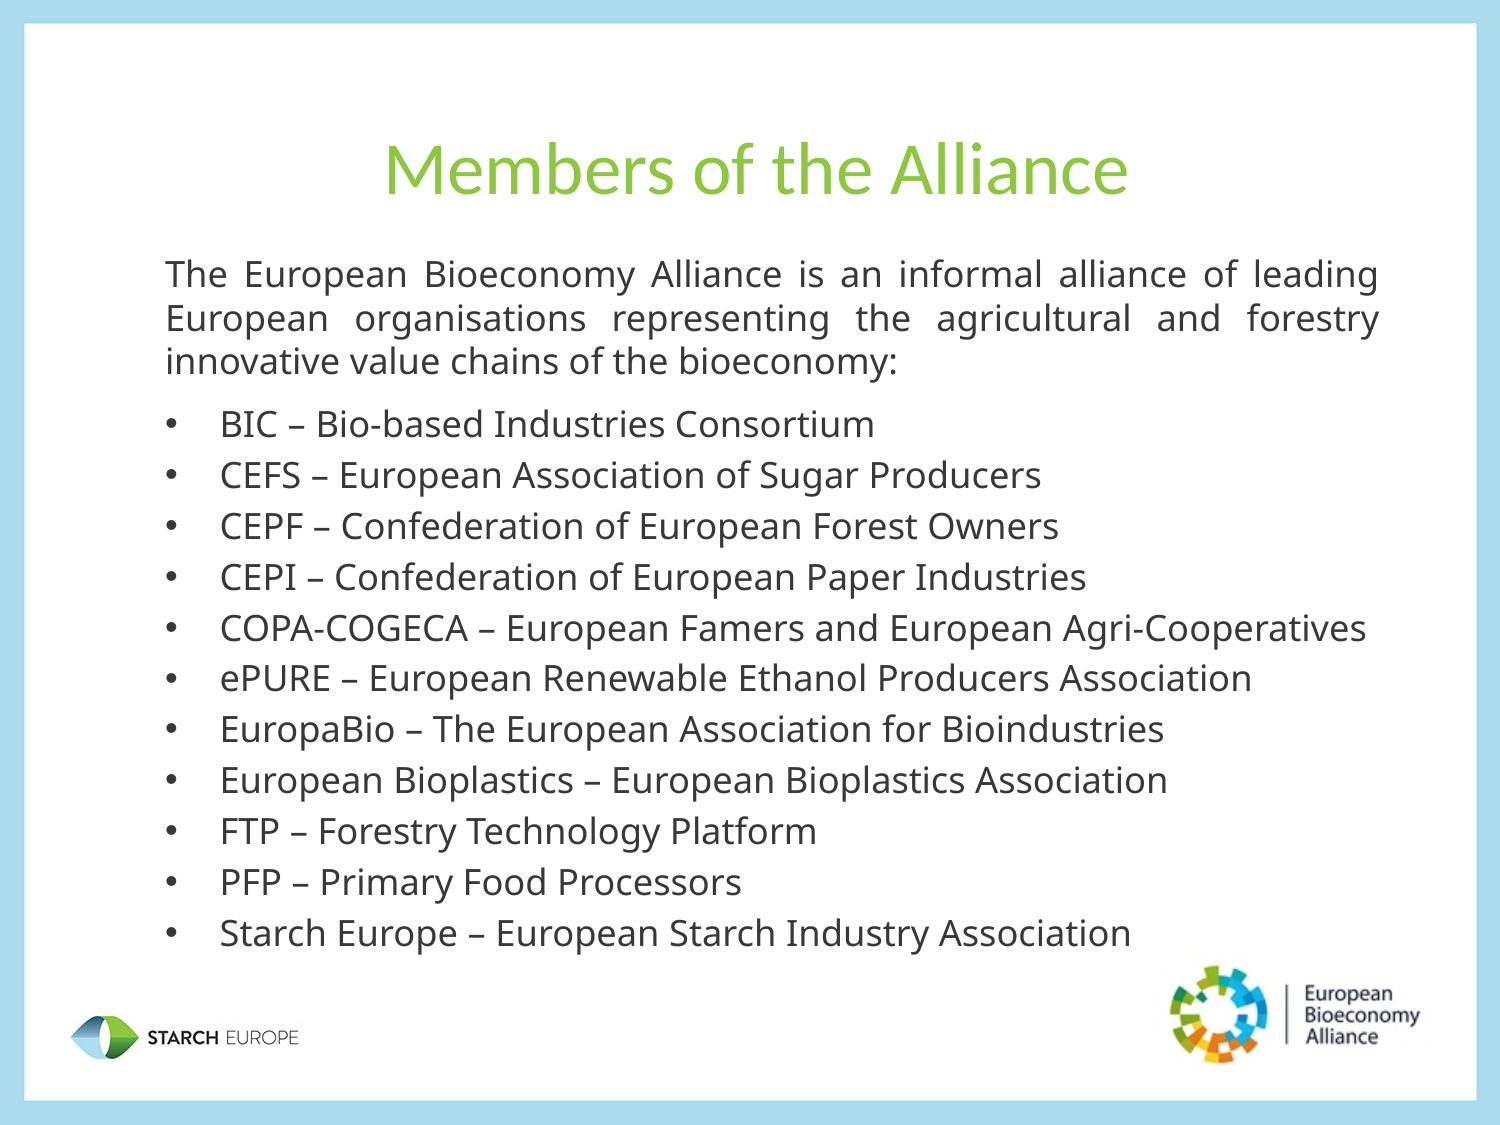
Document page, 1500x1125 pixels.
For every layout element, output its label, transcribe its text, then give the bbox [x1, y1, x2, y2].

title Members of the Alliance [148, 70, 1366, 259]
list The European Bioeconomy Alliance is an informal alliance of leading European organisations representing the agricultural and forestry innovative value chains of the bioeconomy: BIC – Bio-based Industries Consortium CEFS – European Association of Sugar Producers CEPF – Confederation of European Forest Owners CEPI – Confederation of European Paper Industries COPA-COGECA – European Famers and European Agri-Cooperatives ePURE – European Renewable Ethanol Producers Association EuropaBio – The European Association for Bioindustries European Bioplastics – European Bioplastics Association FTP – Forestry Technology Platform PFP – Primary Food Processors Starch Europe – European Starch Industry Association [150, 243, 1396, 971]
picture [0, 0, 1500, 1125]
